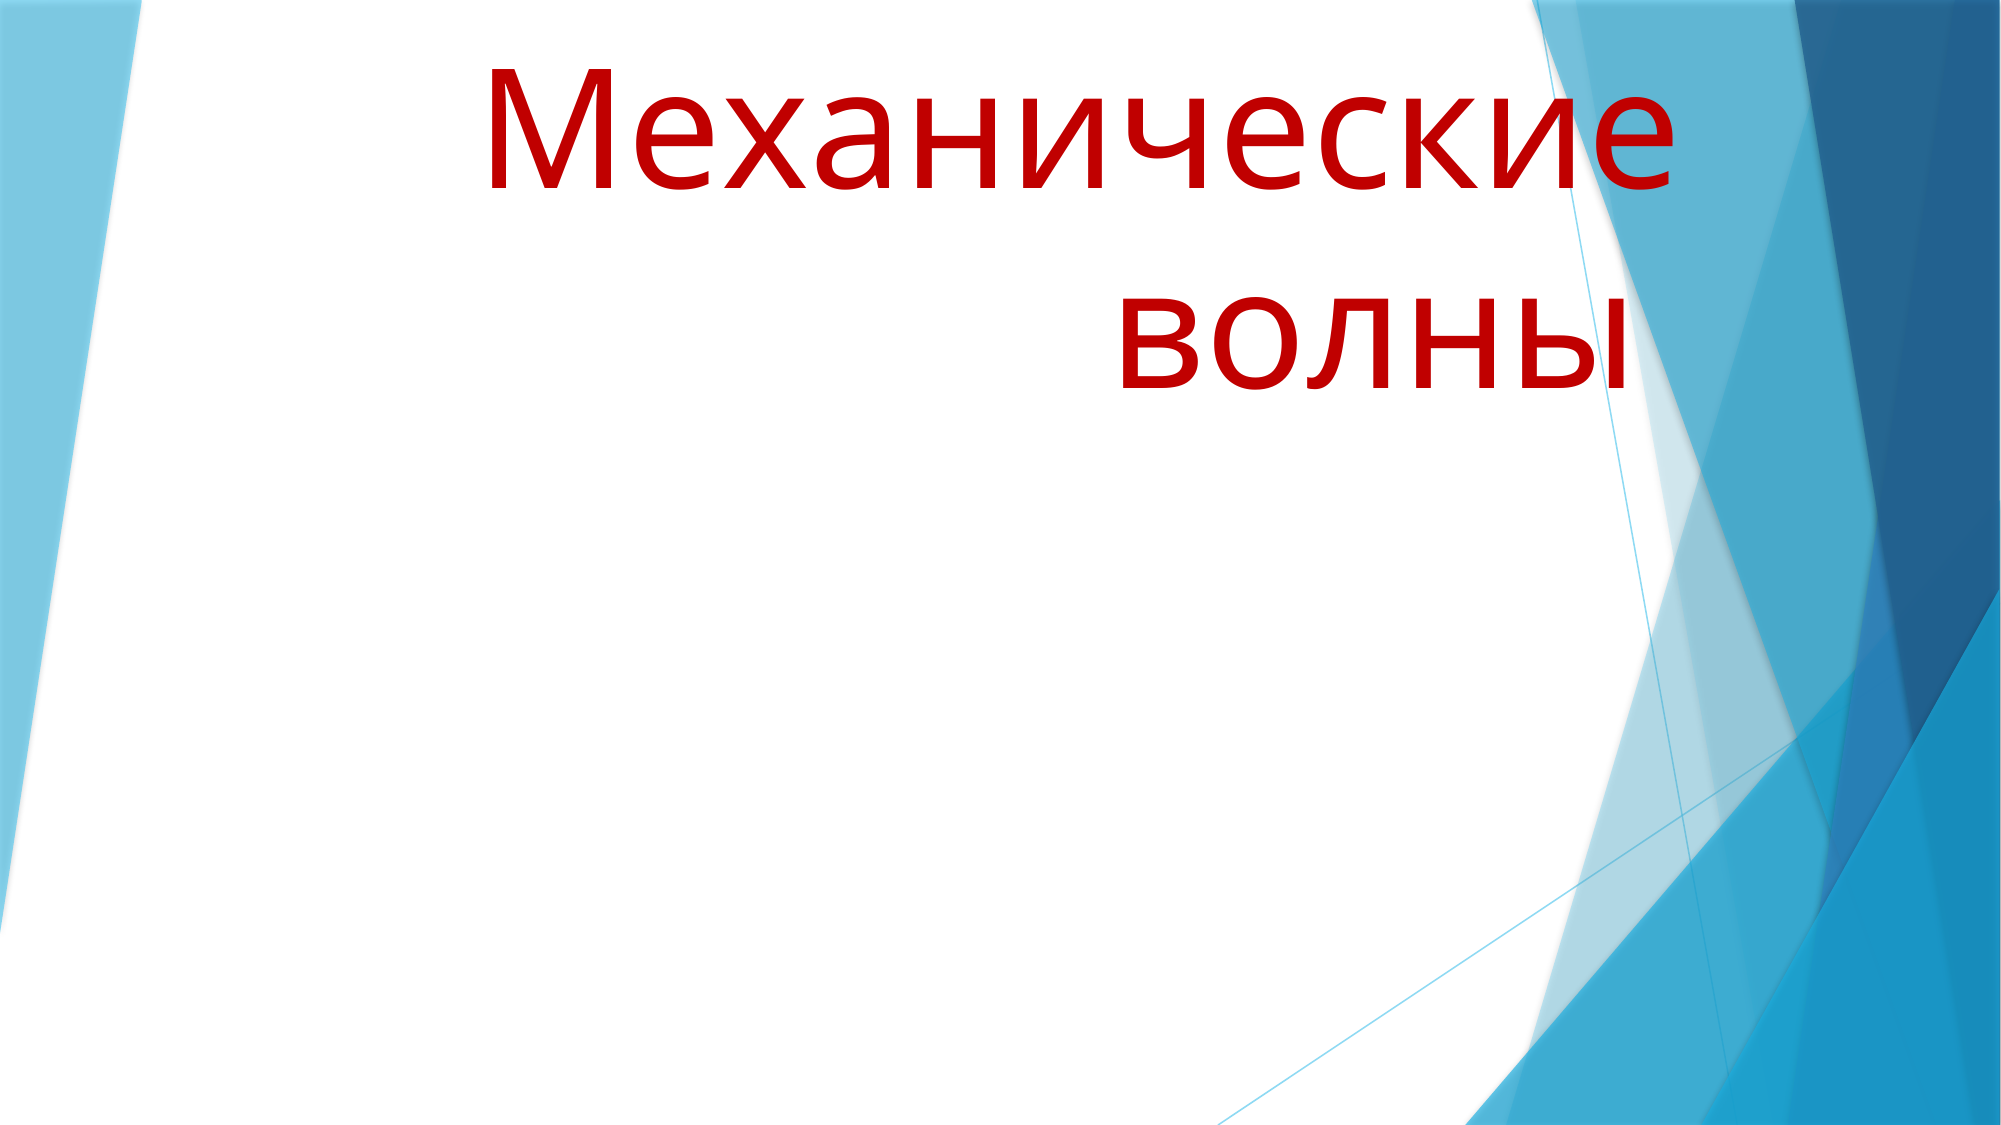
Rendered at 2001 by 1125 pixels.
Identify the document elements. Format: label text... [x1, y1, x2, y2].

title Механические волны [197, 37, 1698, 429]
